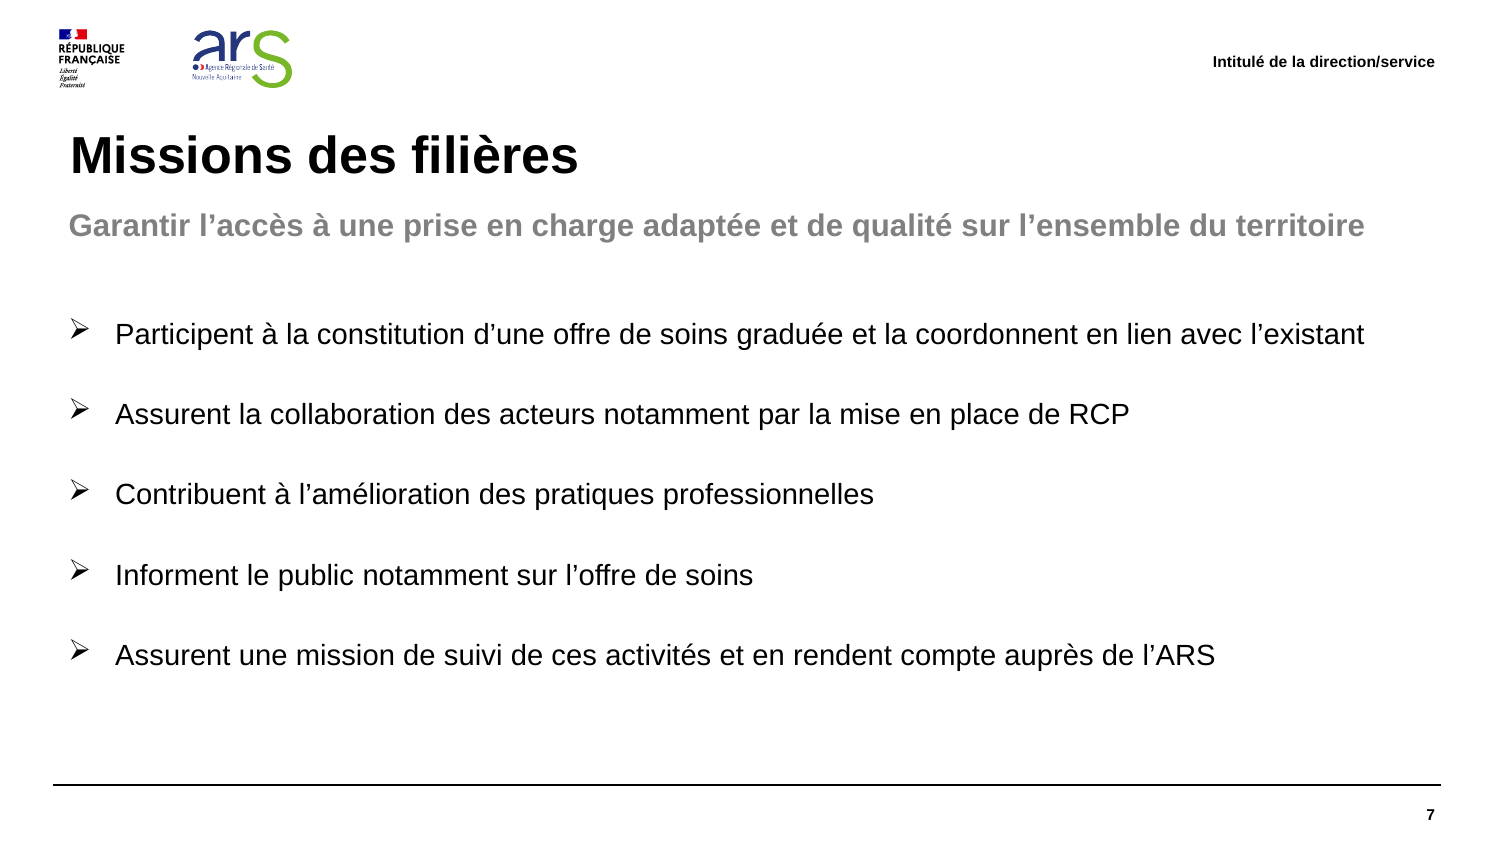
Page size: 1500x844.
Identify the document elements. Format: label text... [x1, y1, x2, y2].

footer Intitulé de la direction/service [470, 32, 1436, 92]
slide_number 7 [1213, 784, 1436, 844]
picture [47, 17, 136, 107]
list Participent à la constitution d’une offre de soins graduée et la coordonnent en lien avec l’existant Assurent la collaboration des acteurs notamment par la mise en place de RCP Contribuent à l’amélioration des pratiques professionnelles Informent le public notamment sur l’offre de soins Assurent une mission de suivi de ces activités et en rendent compte auprès de l’ARS [53, 280, 1436, 753]
list Garantir l’accès à une prise en charge adaptée et de qualité sur l’ensemble du territoire [53, 204, 1436, 245]
picture [192, 30, 292, 88]
title Missions des filières [53, 112, 1436, 201]
